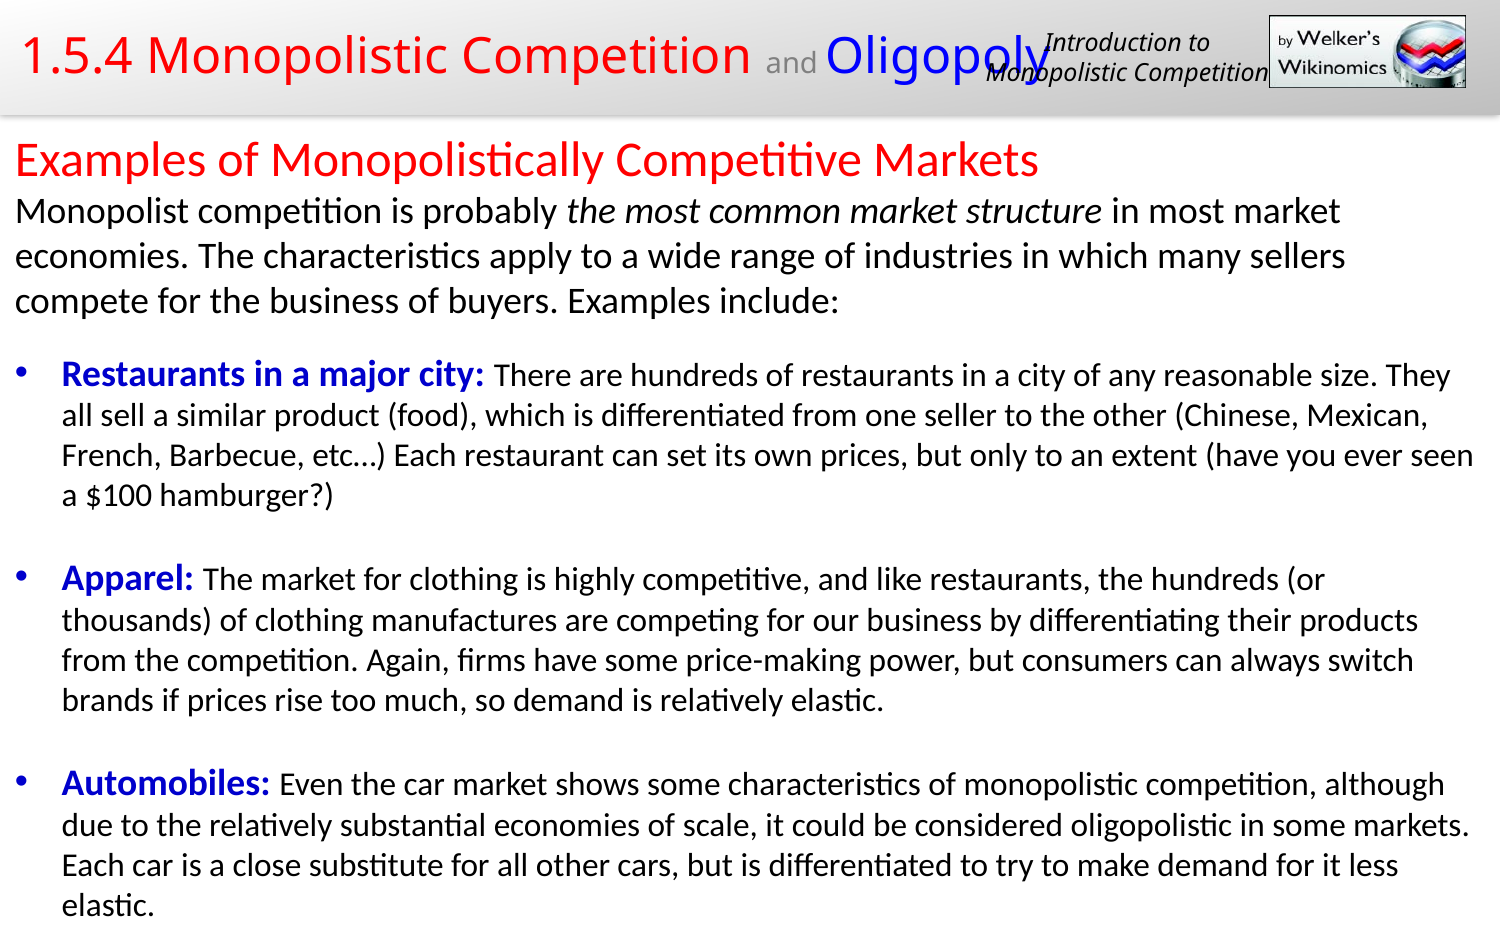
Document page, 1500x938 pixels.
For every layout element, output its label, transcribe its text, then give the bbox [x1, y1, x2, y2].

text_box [0, 0, 1500, 115]
text_box Examples of Monopolistically Competitive Markets Monopolist competition is probably the most common market structure in most market economies. The characteristics apply to a wide range of industries in which many sellers compete for the business of buyers. Examples include: Restaurants in a major city: There are hundreds of restaurants in a city of any reasonable size. They all sell a similar product (food), which is differentiated from one seller to the other (Chinese, Mexican, French, Barbecue, etc…) Each restaurant can set its own prices, but only to an extent (have you ever seen a $100 hamburger?) Apparel: The market for clothing is highly competitive, and like restaurants, the hundreds (or thousands) of clothing manufactures are competing for our business by differentiating their products from the competition. Again, firms have some price-making power, but consumers can always switch brands if prices rise too much, so demand is relatively elastic. Automobiles: Even the car market shows some characteristics of monopolistic competition, although due to the relatively substantial economies of scale, it could be considered oligopolistic in some markets. Each car is a close substitute for all other cars, but is differentiated to try to make demand for it less elastic. [0, 123, 1500, 931]
